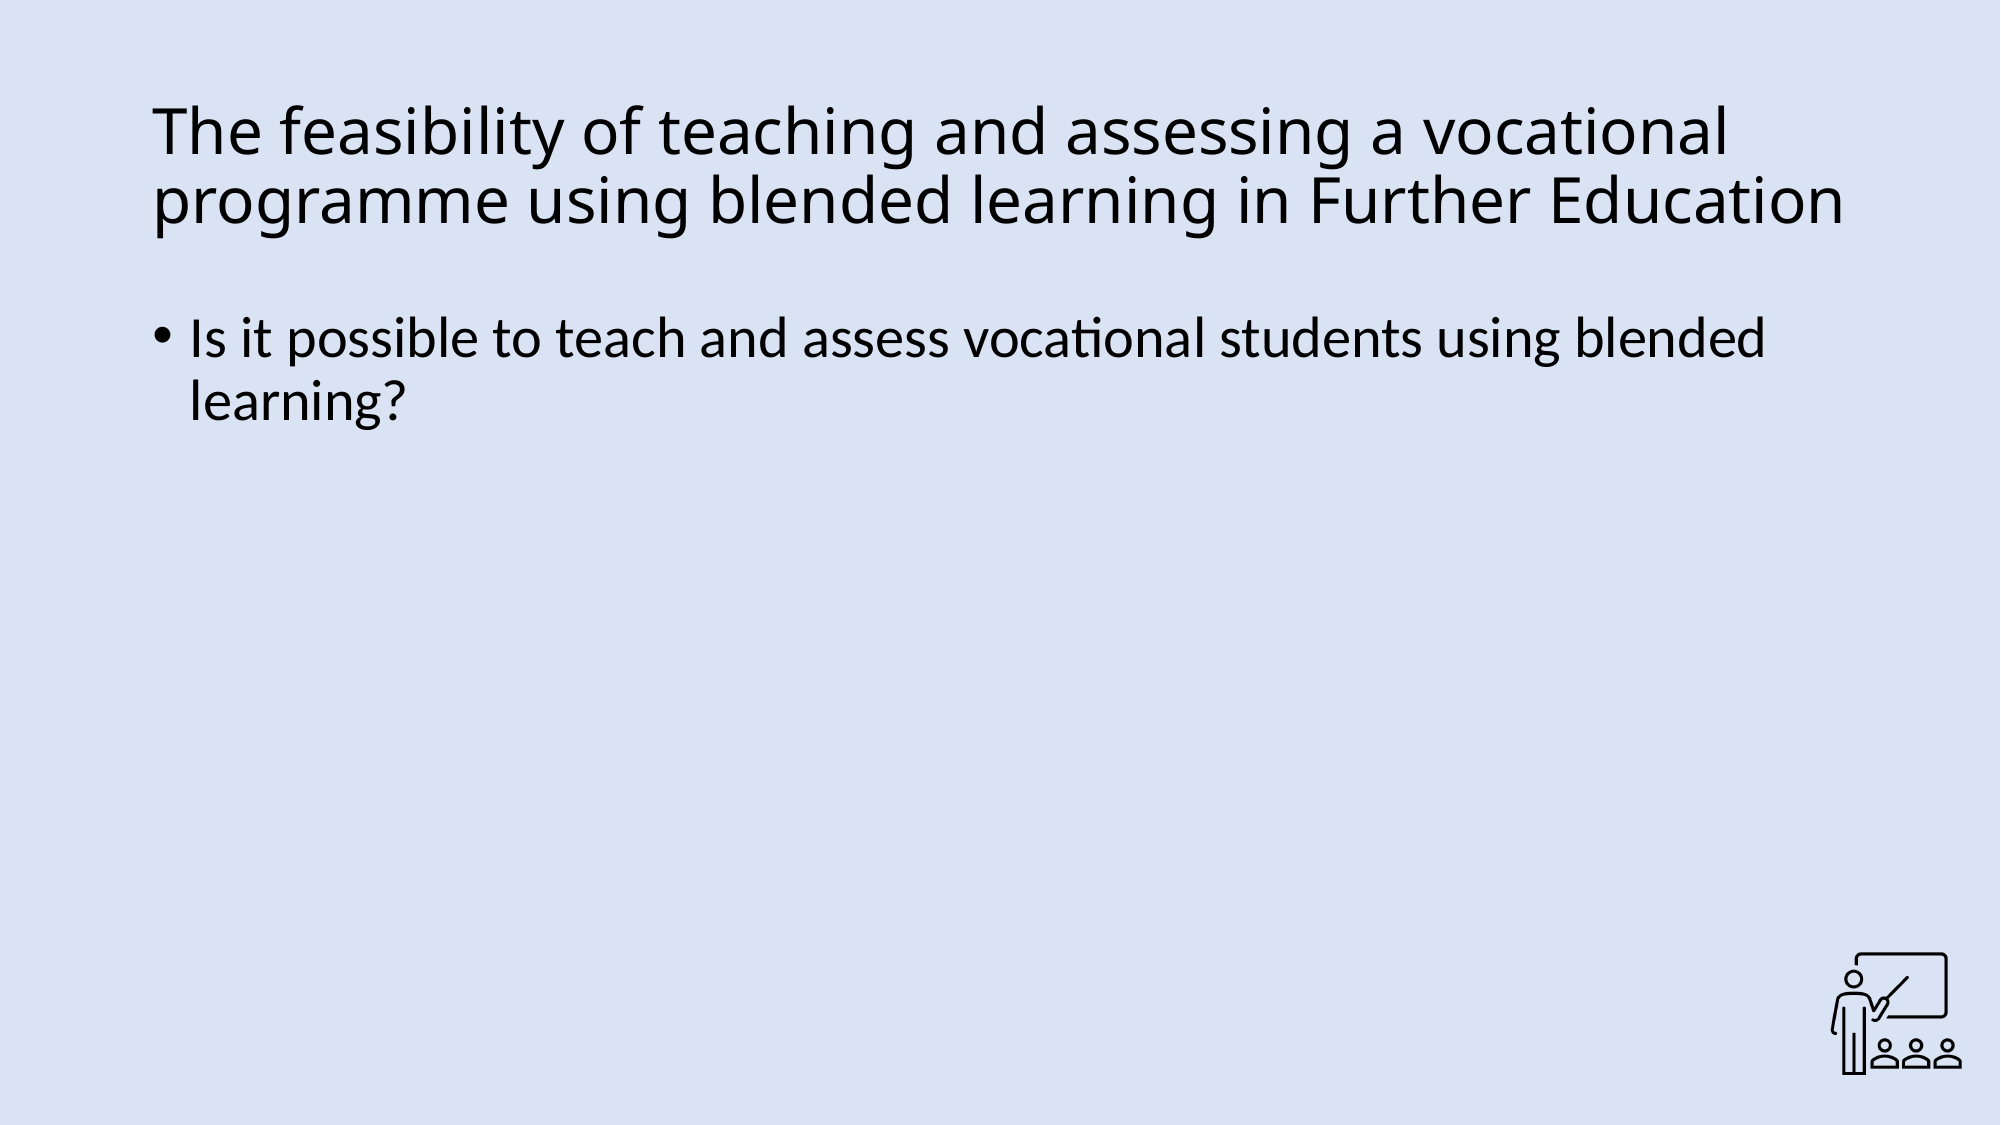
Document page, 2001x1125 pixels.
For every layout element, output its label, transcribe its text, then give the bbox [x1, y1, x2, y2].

title The feasibility of teaching and assessing a vocational programme using blended learning in Further Education [137, 59, 1863, 278]
list Is it possible to teach and assess vocational students using blended learning? [137, 299, 1863, 1014]
picture [1820, 938, 1971, 1089]
